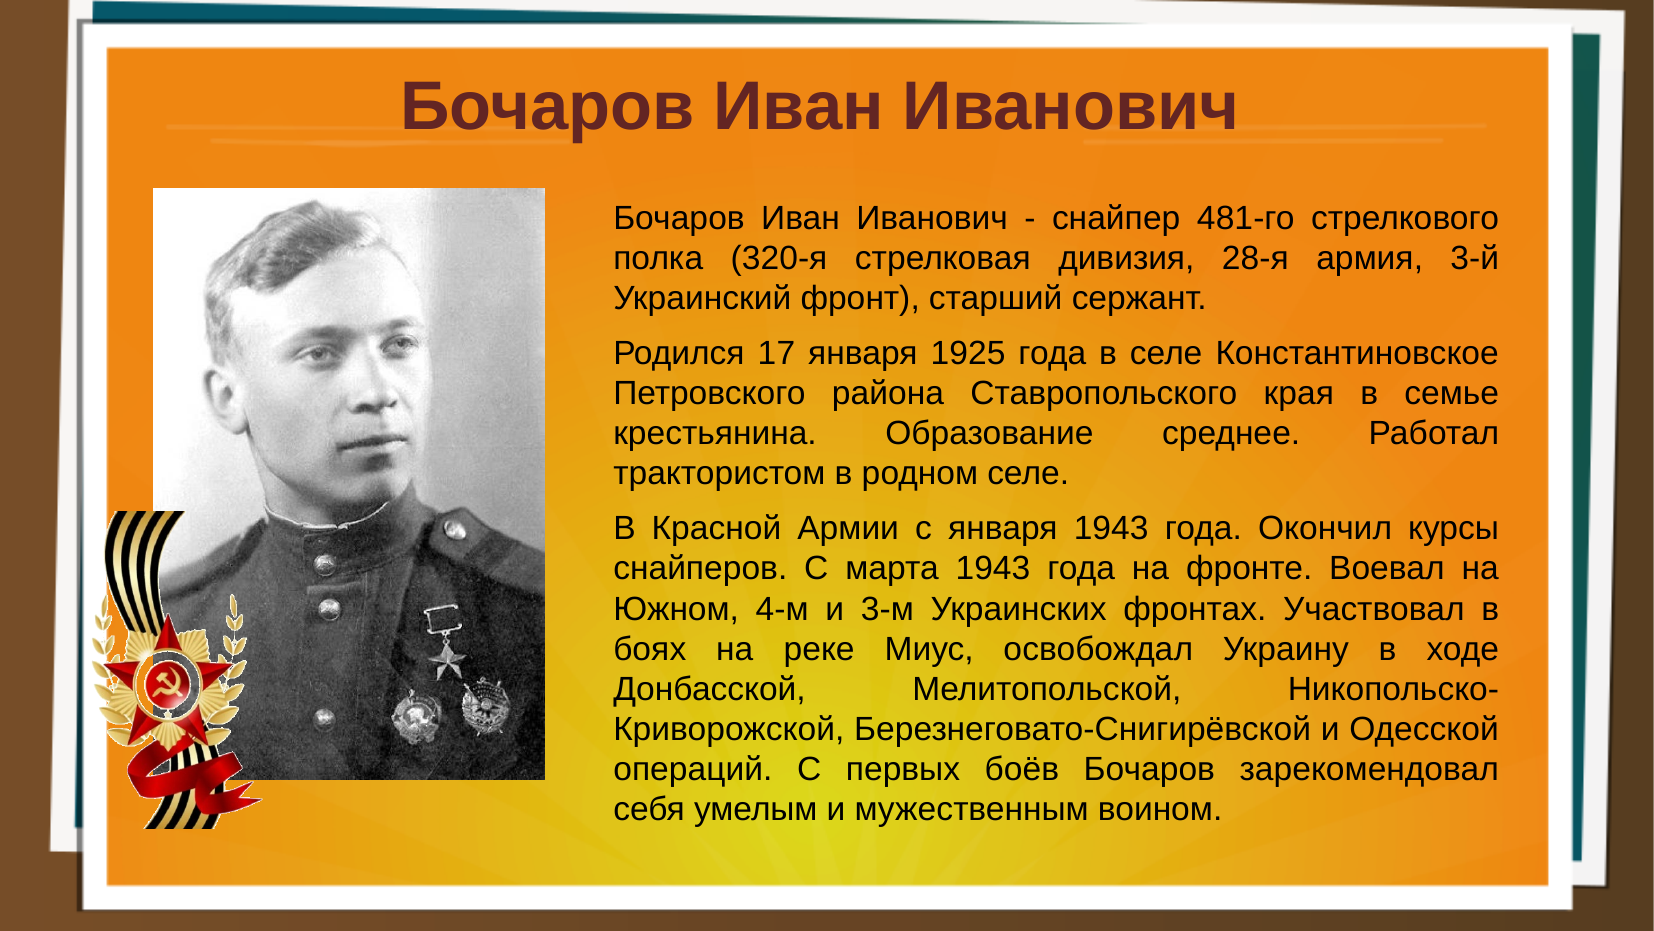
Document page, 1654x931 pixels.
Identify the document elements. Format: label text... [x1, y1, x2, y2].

picture [0, 0, 1654, 931]
text_box Бочаров Иван Иванович [158, 19, 1482, 186]
text_box Бочаров Иван Иванович - снайпер 481-го стрелкового полка (320-я стрелковая дивизия, 28-я армия, 3-й Украинский фронт), старший сержант. Родился 17 января 1925 года в селе Константиновское Петровского района Ставропольского края в семье крестьянина. Образование среднее. Работал трактористом в родном селе. В Красной Армии с января 1943 года. Окончил курсы снайперов. С марта 1943 года на фронте. Воевал на Южном, 4-м и 3-м Украинских фронтах. Участвовал в боях на реке Миус, освобождал Украину в ходе Донбасской, Мелитопольской, Никопольско-Криворожской, Березнеговато-Снигирёвской и Одесской операций. С первых боёв Бочаров зарекомендовал себя умелым и мужественным воином. [545, 195, 1500, 876]
